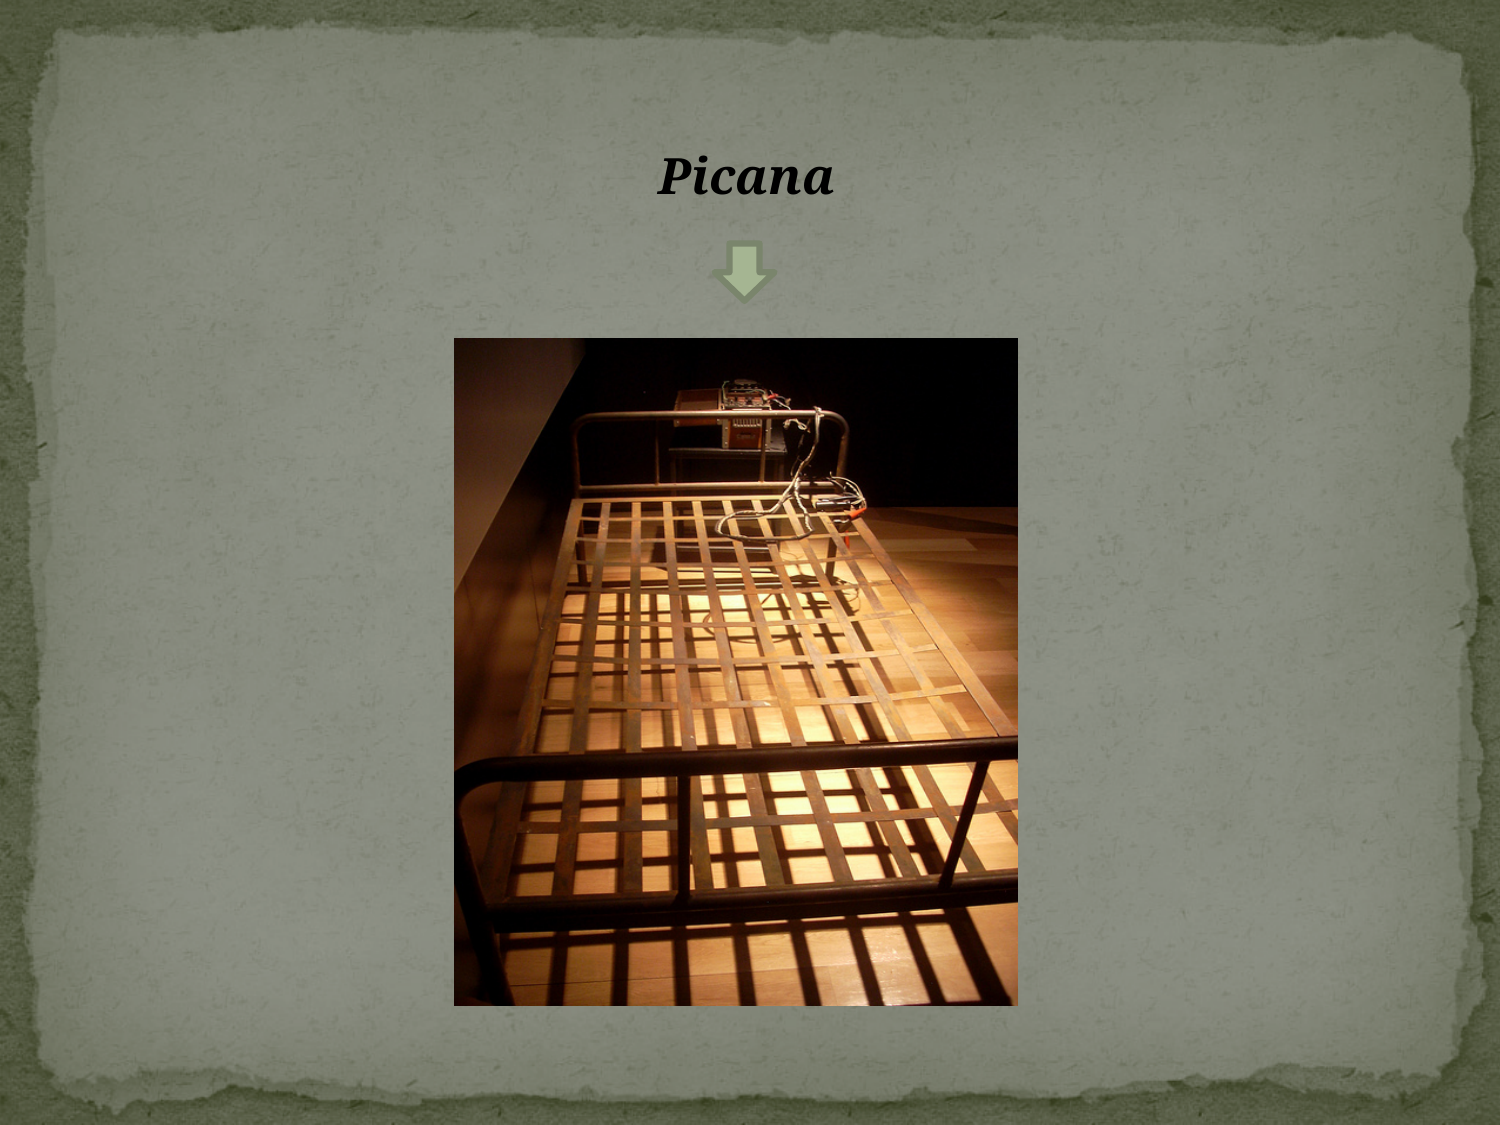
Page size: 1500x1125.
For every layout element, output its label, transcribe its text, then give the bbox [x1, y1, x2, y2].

text_box Picana [643, 137, 910, 212]
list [456, 339, 1018, 1006]
text_box [711, 240, 778, 305]
